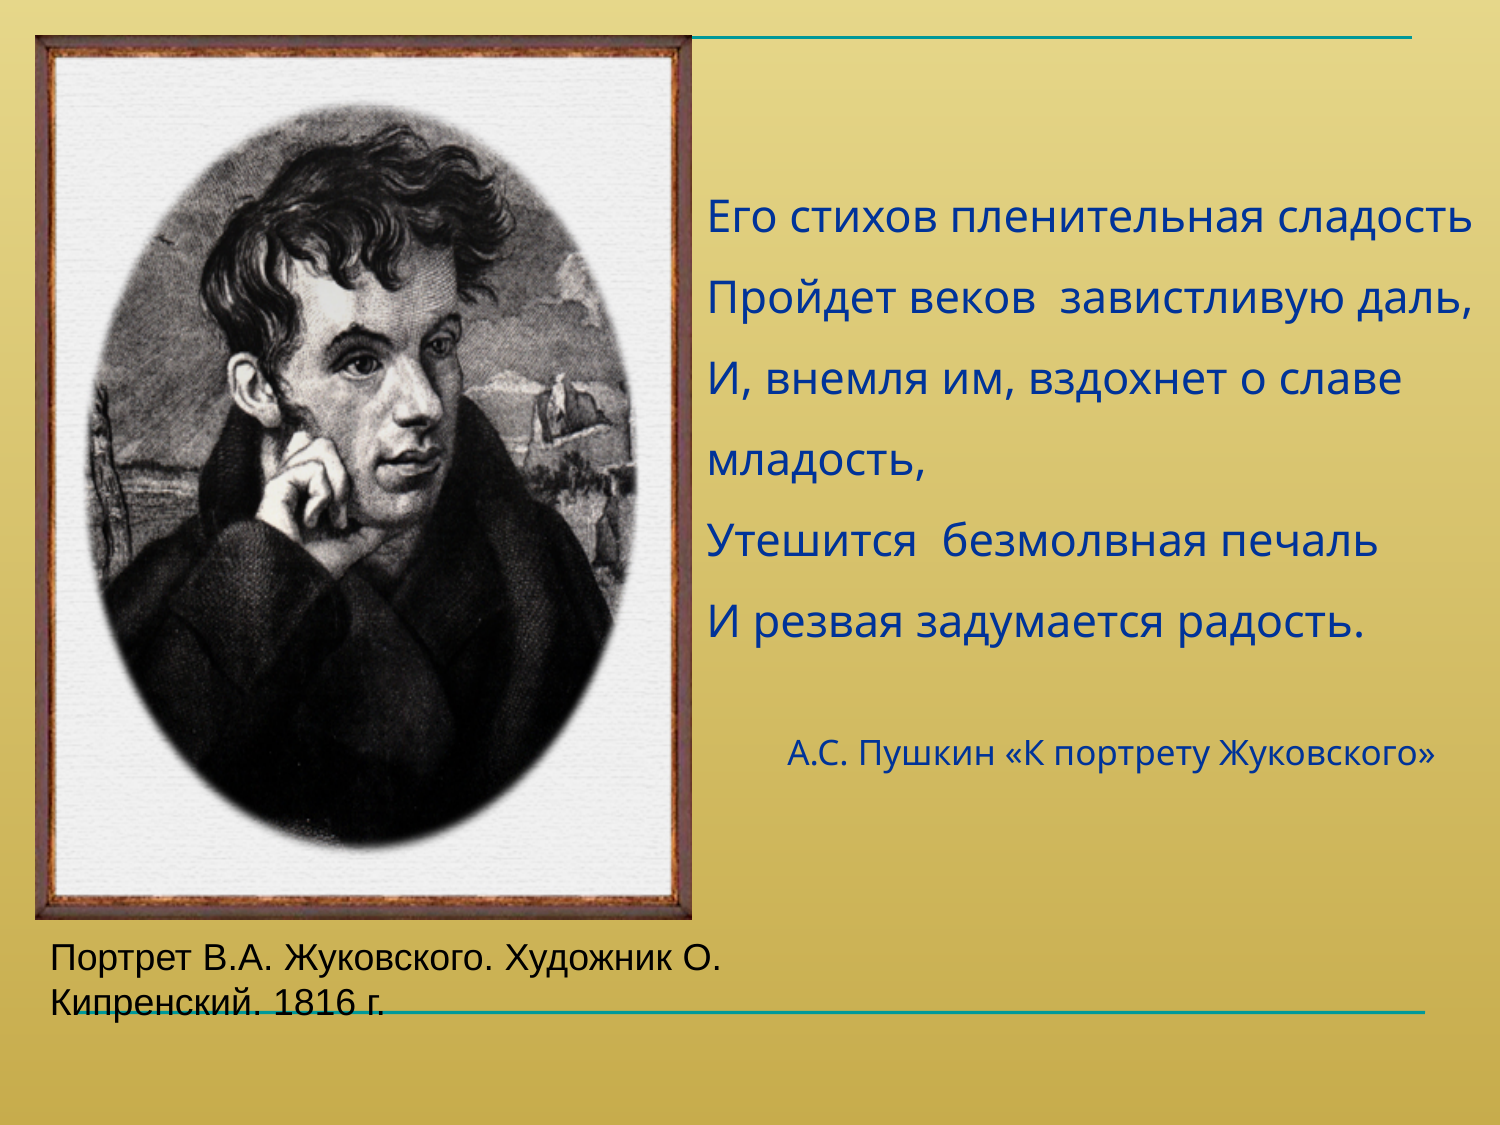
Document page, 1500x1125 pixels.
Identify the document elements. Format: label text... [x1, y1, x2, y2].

text_box Портрет В.А. Жуковского. Художник О. Кипренский. 1816 г. [35, 925, 786, 1031]
title Его стихов пленительная сладость Пройдет веков завистливую даль, И, внемля им, вздохнет о славе младость, Утешится безмолвная печаль И резвая задумается радость. А.С. Пушкин «К портрету Жуковского» [697, 152, 1500, 821]
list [34, 34, 692, 920]
